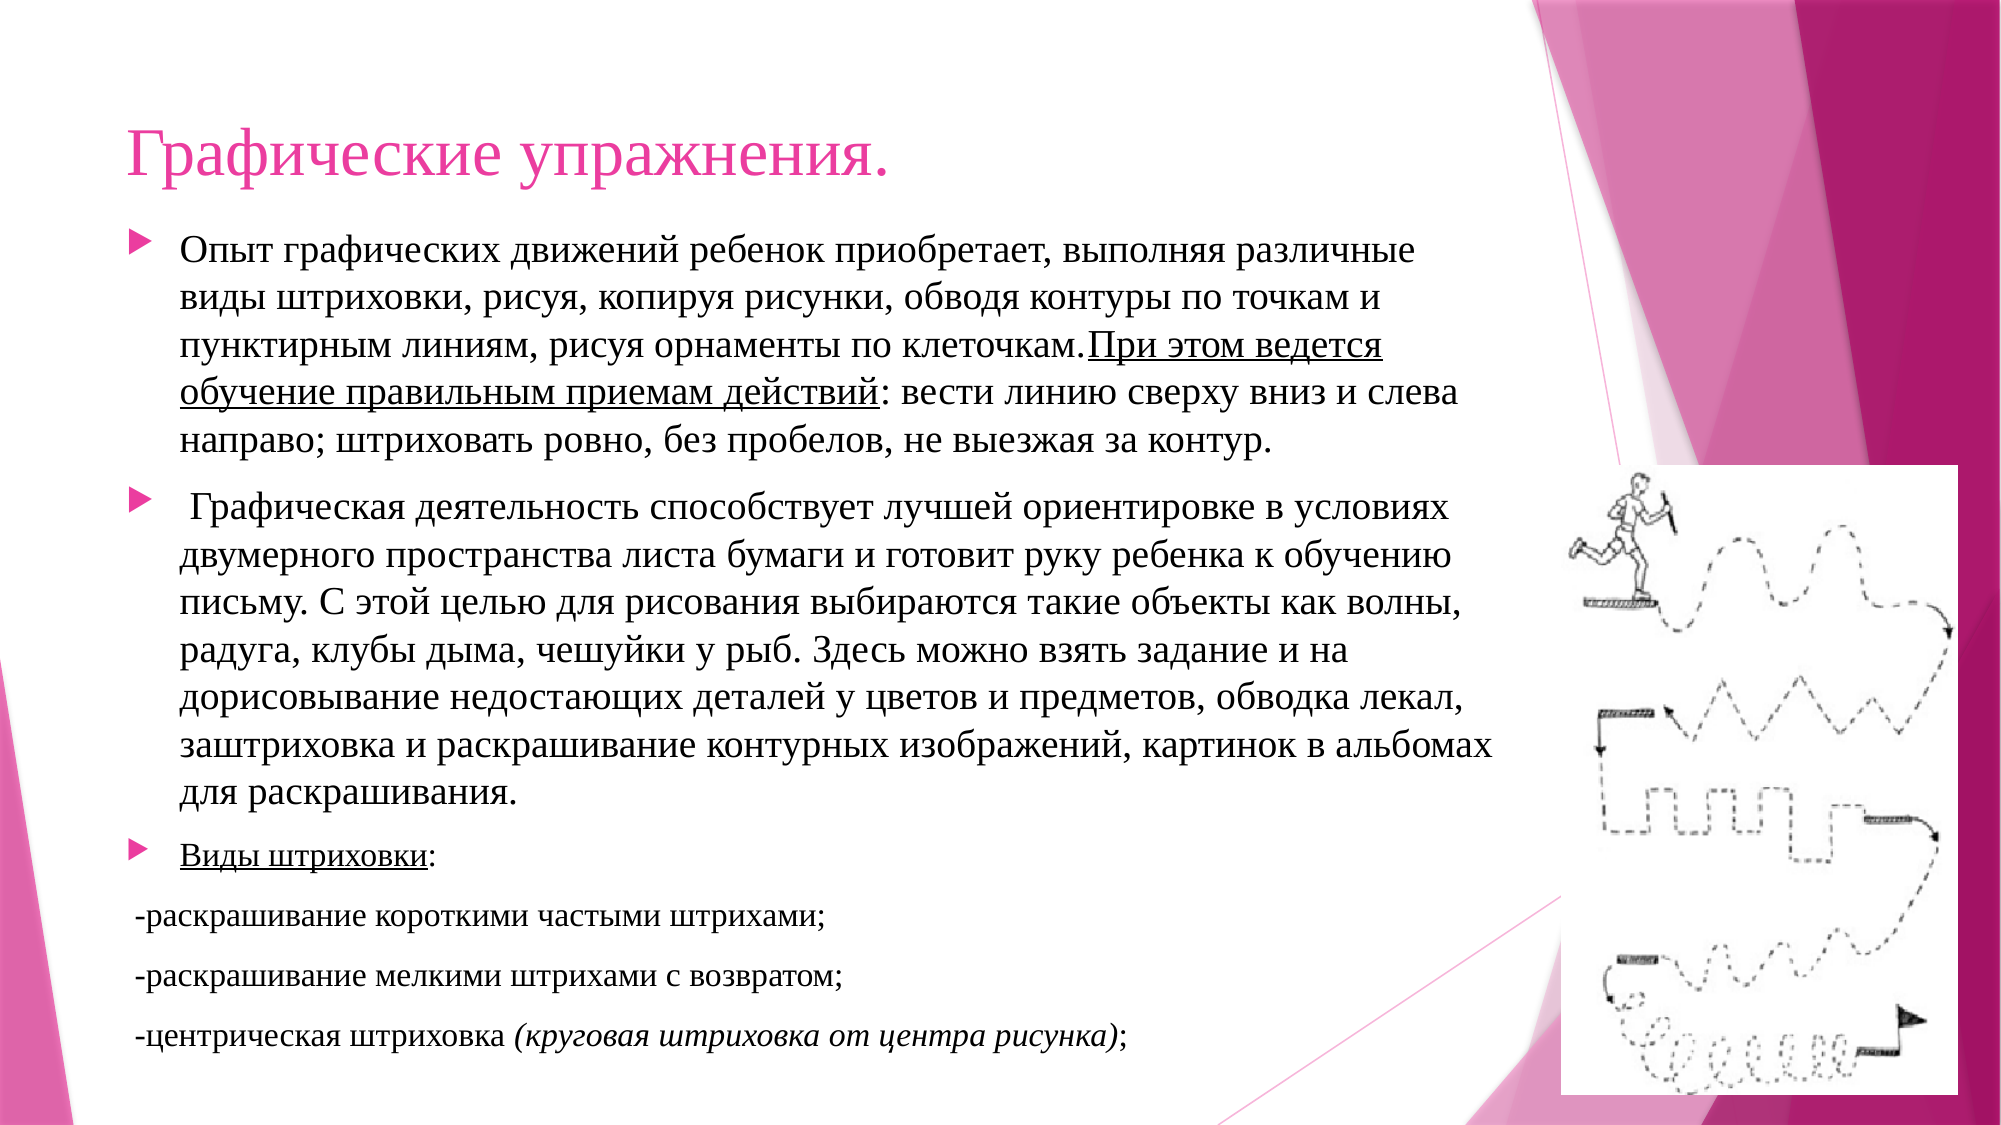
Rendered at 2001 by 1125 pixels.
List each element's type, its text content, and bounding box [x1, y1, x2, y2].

picture [1560, 465, 1958, 1096]
list Опыт графических движений ребенок приобретает, выполняя различные виды штриховки, рисуя, копируя рисунки, обводя контуры по точкам и пунктирным линиям, рисуя орнаменты по клеточкам.При этом ведется обучение правильным приемам действий: вести линию сверху вниз и слева направо; штриховать ровно, без пробелов, не выезжая за контур. Графическая деятельность способствует лучшей ориентировке в условиях двумерного пространства листа бумаги и готовит руку ребенка к обучению письму. С этой целью для рисования выбираются такие объекты как волны, радуга, клубы дыма, чешуйки у рыб. Здесь можно взять задание и на дорисовывание недостающих деталей у цветов и предметов, обводка лекал, заштриховка и раскрашивание контурных изображений, картинок в альбомах для раскрашивания. Виды штриховки: -раскрашивание короткими частыми штрихами; -раскрашивание мелкими штрихами с возвратом; -центрическая штриховка (круговая штриховка от центра рисунка); [111, 214, 1522, 1068]
title Графические упражнения. [111, 99, 1522, 197]
